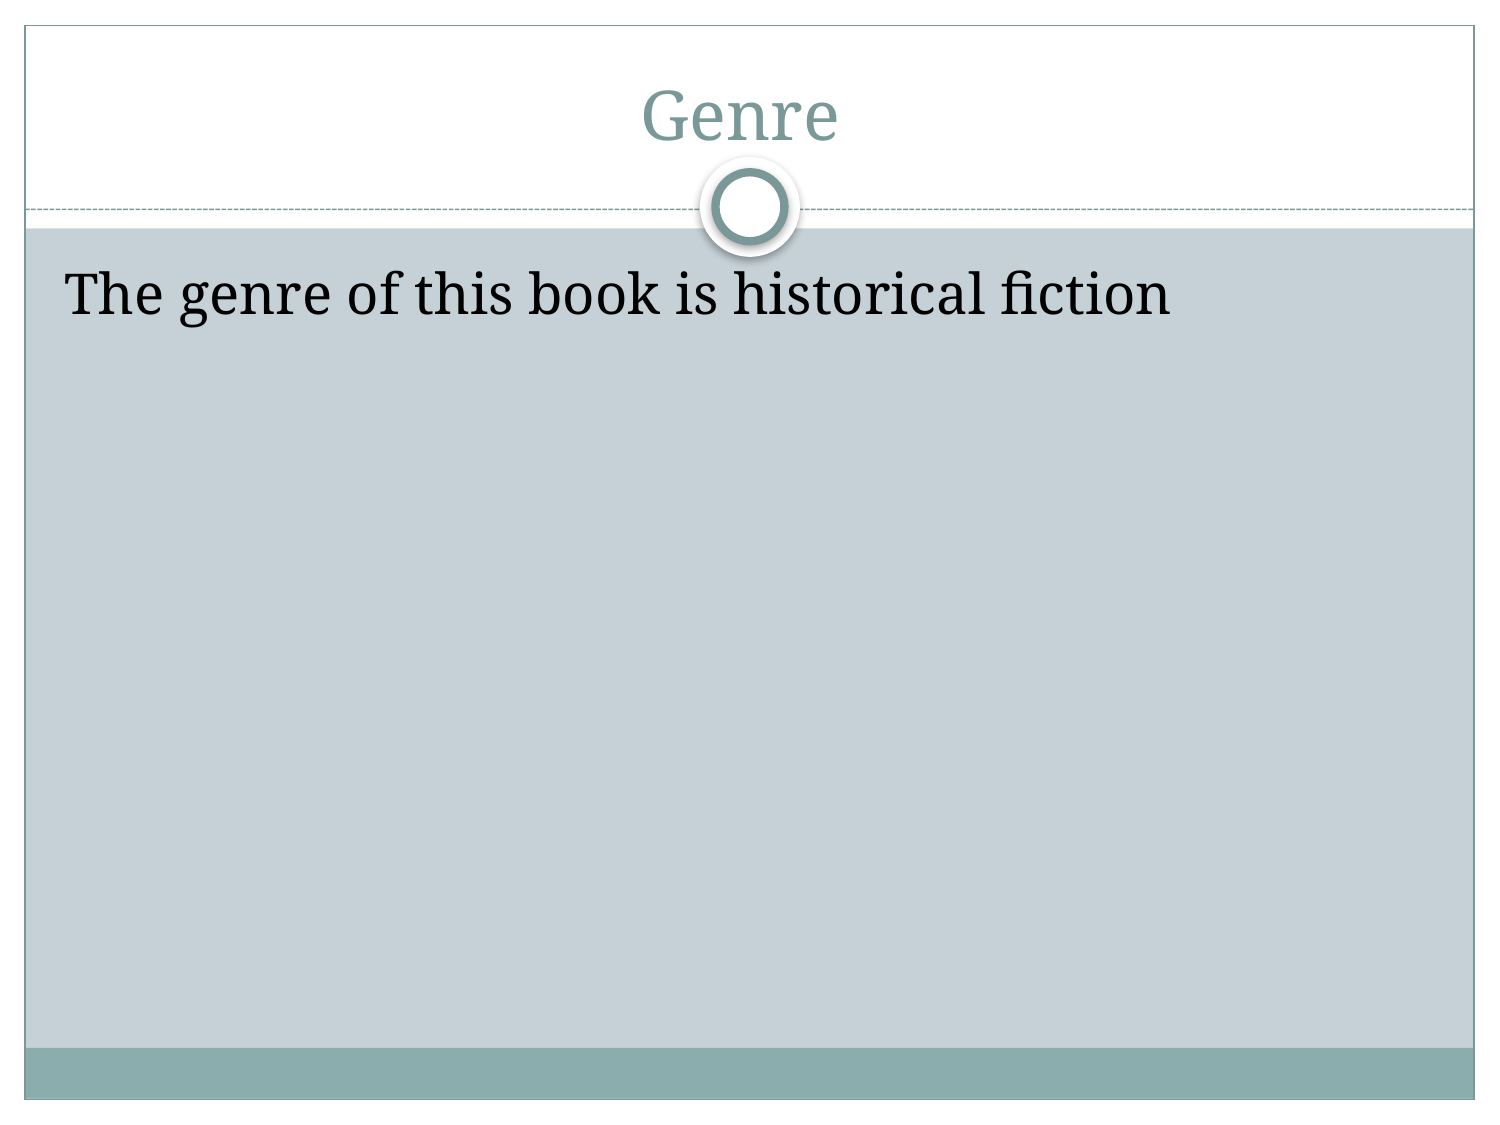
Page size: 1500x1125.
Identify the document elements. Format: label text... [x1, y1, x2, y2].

list The genre of this book is historical fiction [49, 250, 1445, 1001]
title Genre [49, 37, 1450, 162]
